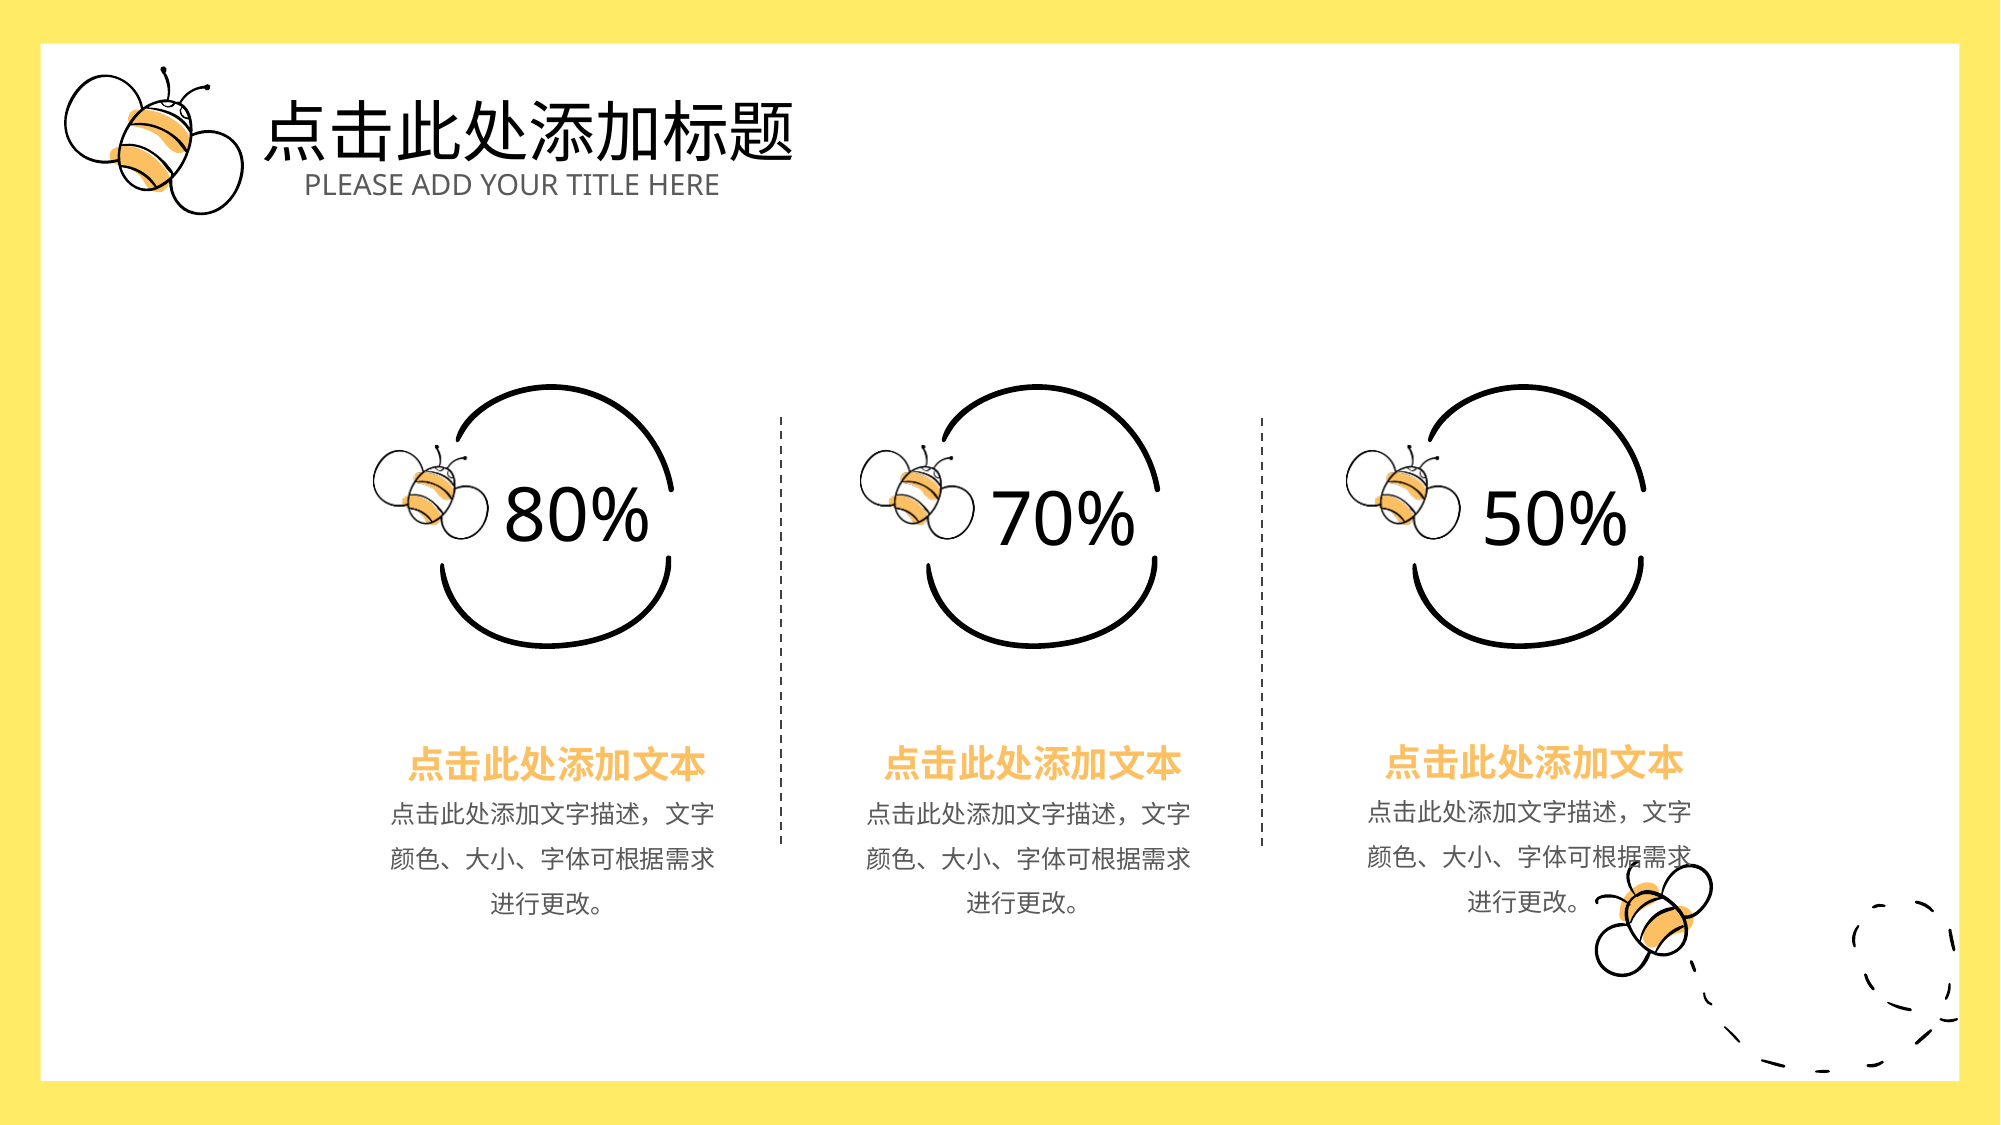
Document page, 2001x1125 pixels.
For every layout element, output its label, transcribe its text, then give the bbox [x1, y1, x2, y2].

text_box 80% [464, 458, 691, 564]
text_box 点击此处添加文字描述，文字颜色、大小、字体可根据需求进行更改。 [367, 776, 739, 926]
picture [63, 65, 245, 216]
text_box PLEASE ADD YOUR TITLE HERE [289, 158, 736, 209]
text_box 点击此处添加标题 [247, 82, 844, 177]
text_box 70% [951, 463, 1178, 569]
text_box 点击此处添加文本 [849, 710, 1199, 793]
text_box 点击此处添加文字描述，文字颜色、大小、字体可根据需求进行更改。 [844, 775, 1215, 926]
picture [1412, 555, 1644, 650]
picture [926, 555, 1158, 650]
text_box 50% [1442, 463, 1669, 569]
picture [372, 383, 675, 541]
picture [1345, 383, 1647, 541]
text_box 点击此处添加文本 [1350, 708, 1700, 791]
picture [439, 555, 672, 650]
picture [1594, 739, 1990, 1073]
text_box 点击此处添加文字描述，文字颜色、大小、字体可根据需求进行更改。 [1345, 774, 1594, 924]
picture [859, 383, 1161, 541]
text_box 点击此处添加文本 [372, 710, 722, 794]
